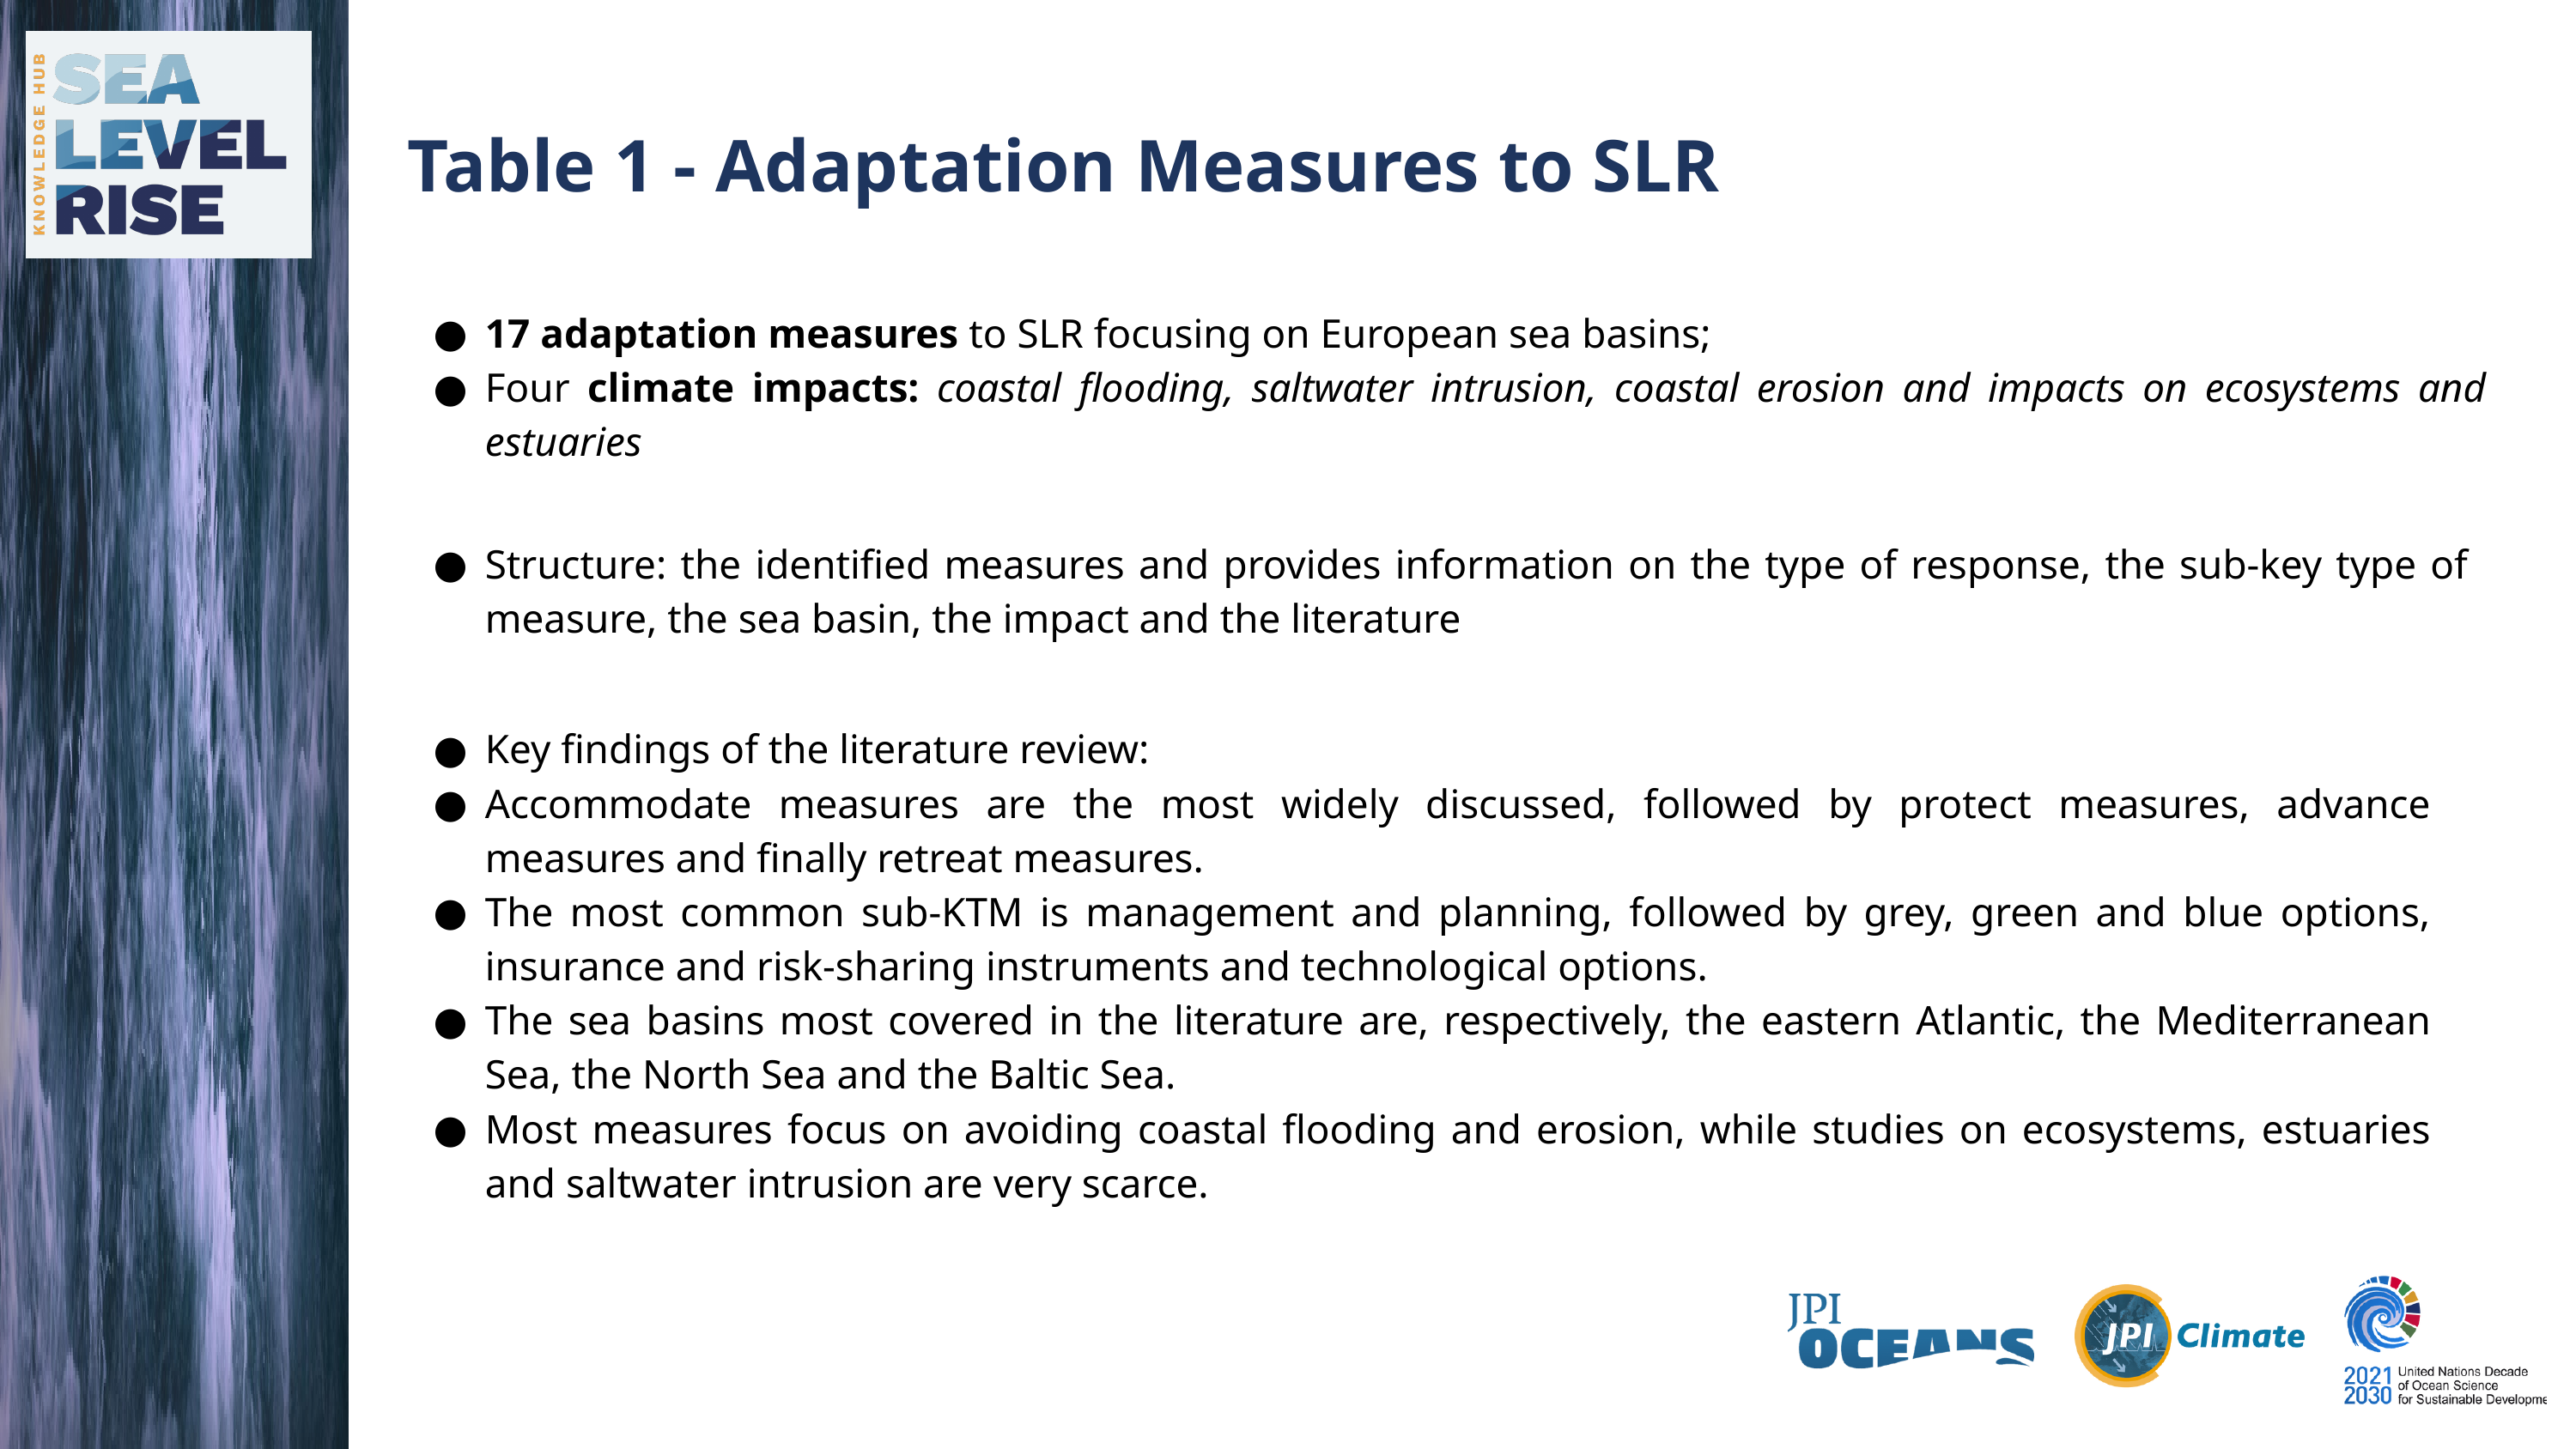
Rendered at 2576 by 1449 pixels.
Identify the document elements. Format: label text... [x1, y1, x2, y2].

text_box 17 adaptation measures to SLR focusing on European sea basins; Four climate impacts: coastal flooding, saltwater intrusion, coastal erosion and impacts on ecosystems and estuaries [407, 288, 2500, 477]
text_box [1787, 1294, 2034, 1369]
text_box [2331, 1263, 2547, 1416]
text_box Structure: the identified measures and provides information on the type of response, the sub-key type of measure, the sea basin, the impact and the literature [407, 519, 2482, 654]
text_box Table 1 - Adaptation Measures to SLR [407, 86, 2482, 207]
text_box [2074, 1289, 2306, 1449]
text_box Key findings of the literature review: Accommodate measures are the most widely discussed, followed by protect measures, advance measures and finally retreat measures. The most common sub-KTM is management and planning, followed by grey, green and blue options, insurance and risk-sharing instruments and technological options. The sea basins most covered in the literature are, respectively, the eastern Atlantic, the Mediterranean Sea, the North Sea and the Baltic Sea. Most measures focus on avoiding coastal flooding and erosion, while studies on ecosystems, estuaries and saltwater intrusion are very scarce. [407, 704, 2445, 1289]
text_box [0, 0, 349, 1449]
